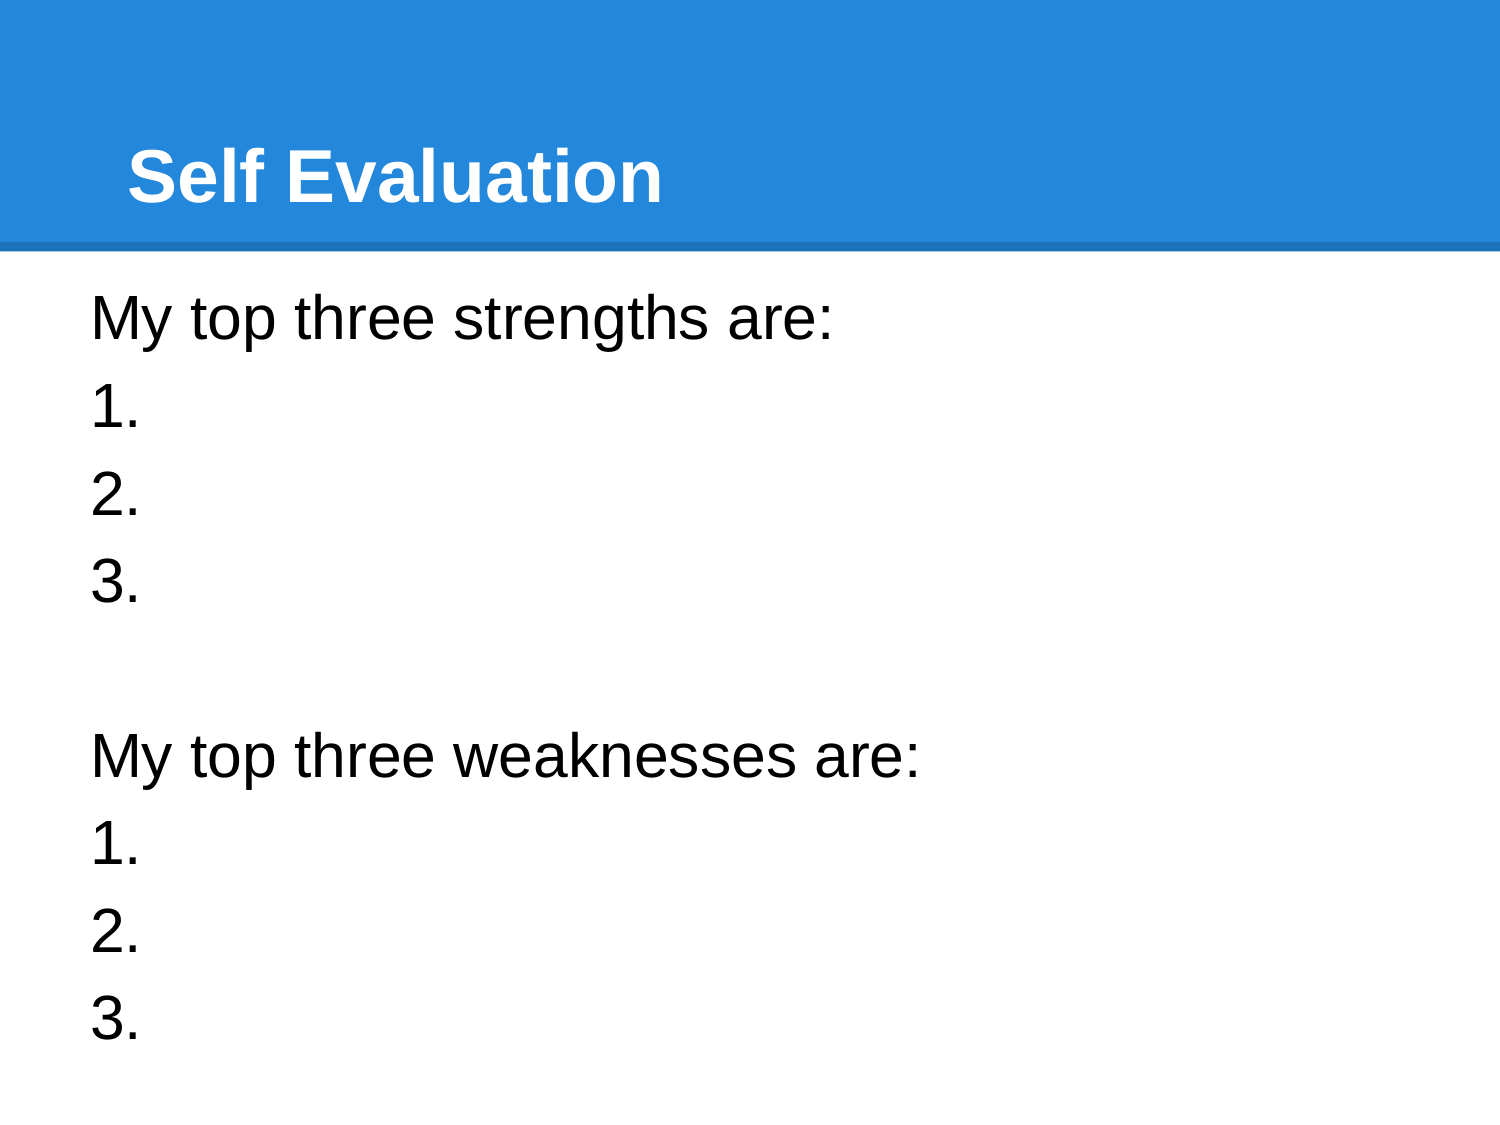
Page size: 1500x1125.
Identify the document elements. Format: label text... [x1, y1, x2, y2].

title Self Evaluation [75, 45, 1425, 233]
list My top three strengths are: 1. 2. 3. My top three weaknesses are: 1. 2. 3. [75, 262, 1425, 1078]
